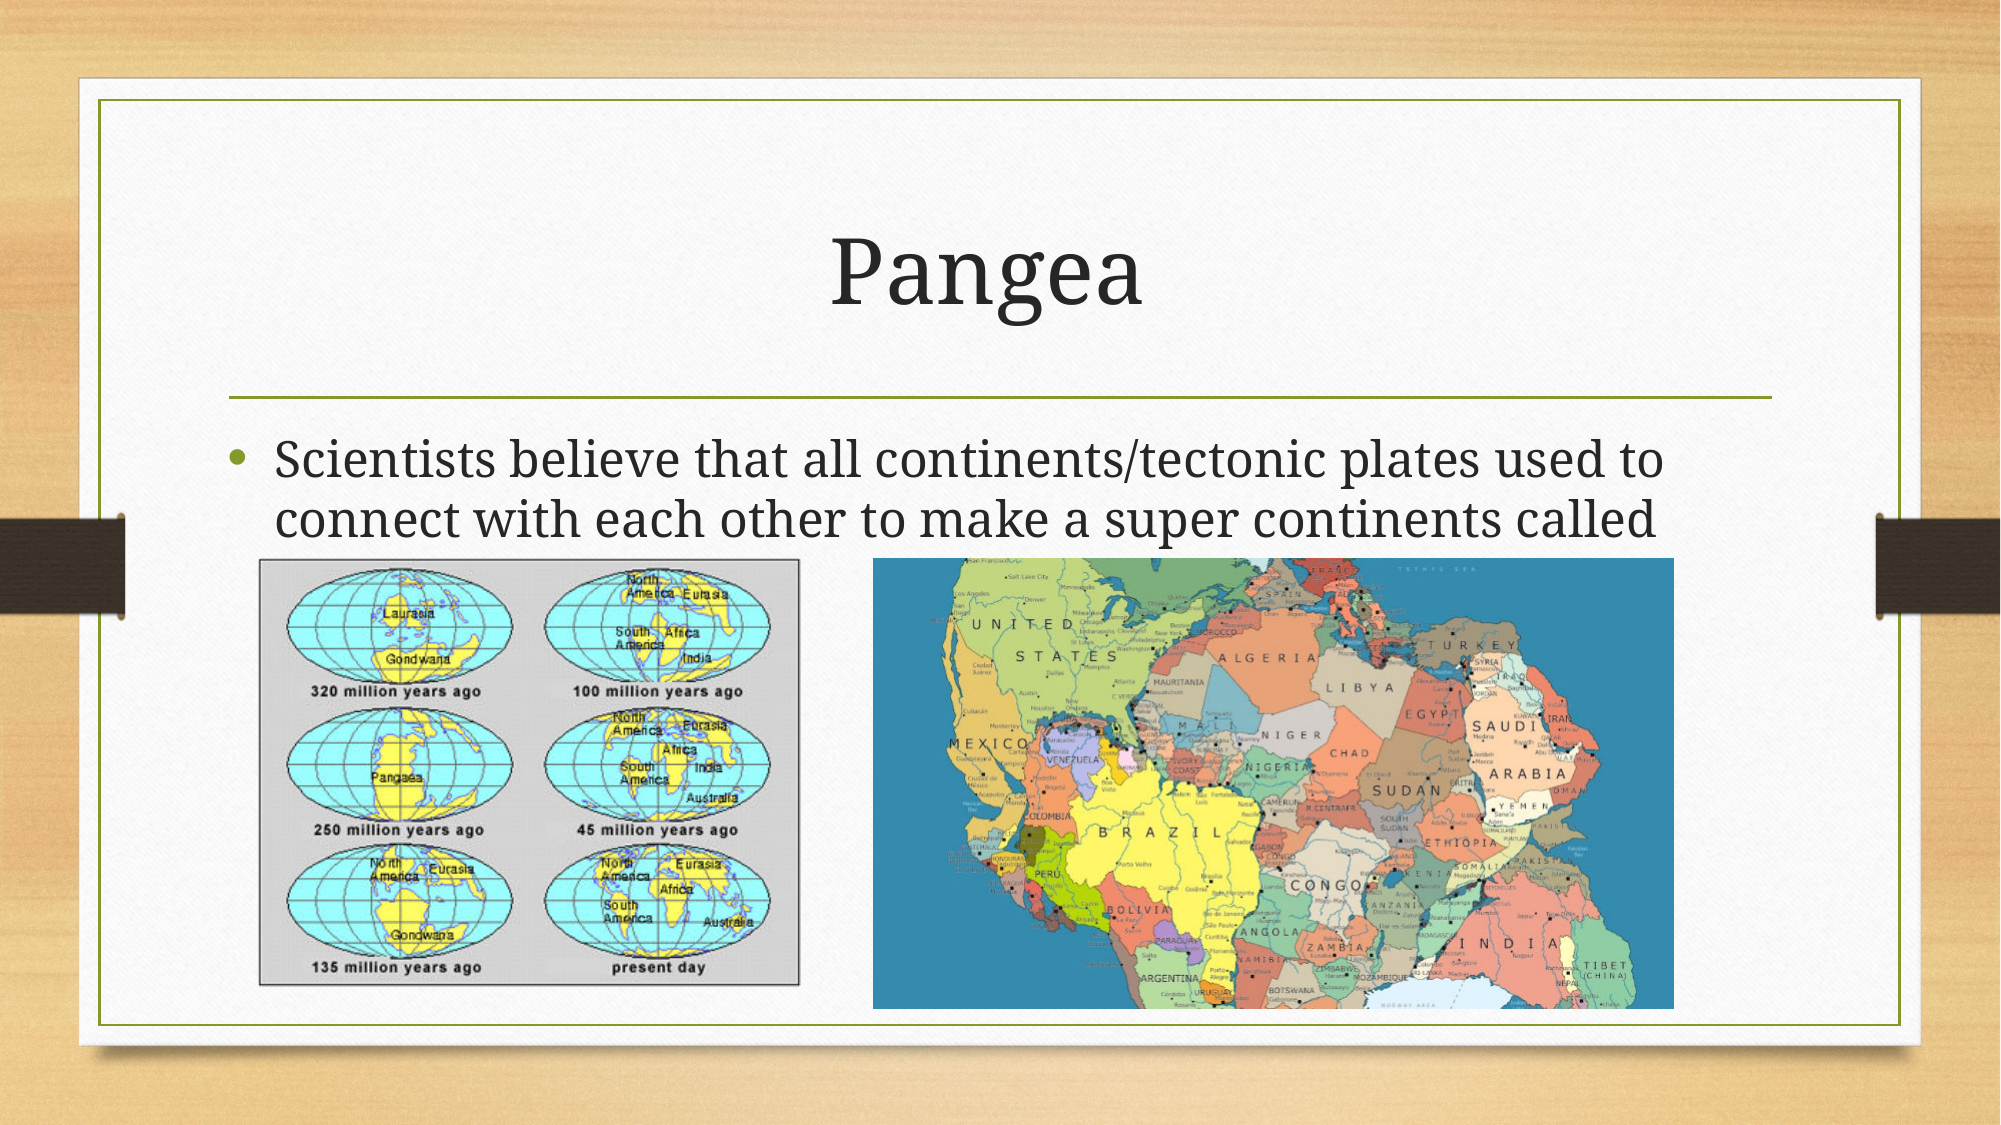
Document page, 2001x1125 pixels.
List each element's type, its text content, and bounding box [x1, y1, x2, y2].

list Scientists believe that all continents/tectonic plates used to connect with each other to make a super continents called Pangea. [212, 419, 1788, 964]
picture [0, 0, 2001, 1125]
title Pangea [212, 161, 1788, 375]
